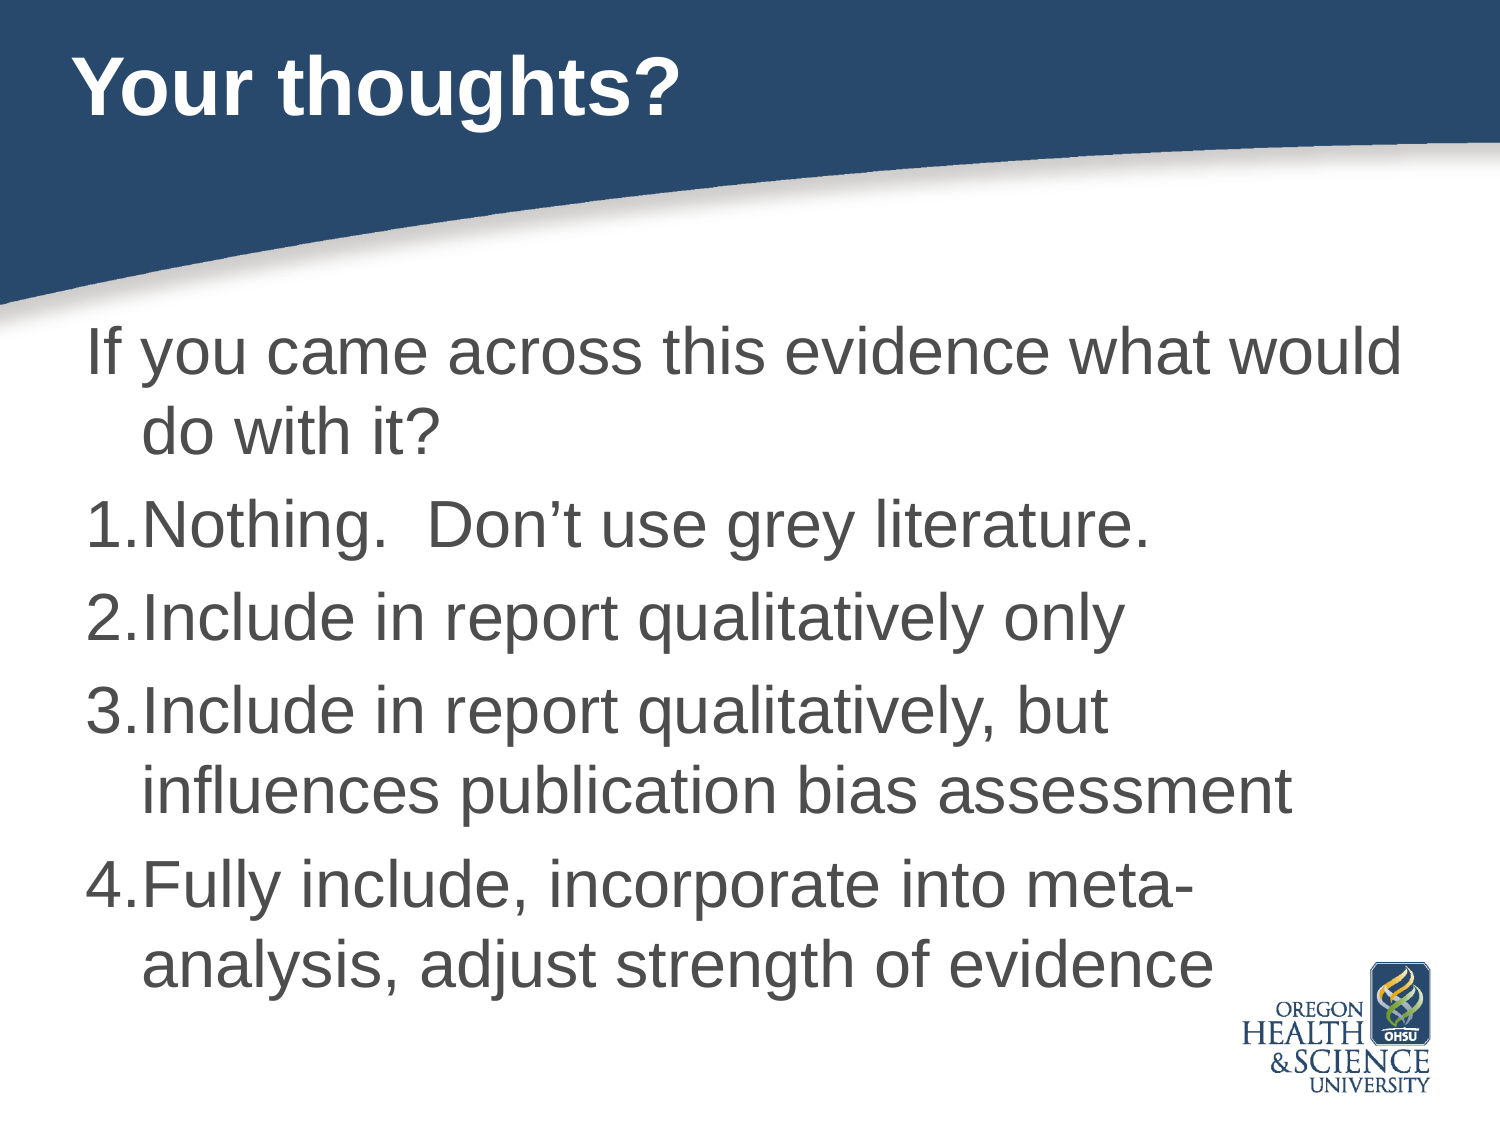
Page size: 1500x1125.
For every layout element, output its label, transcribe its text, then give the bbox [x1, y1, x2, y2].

picture [0, 0, 1500, 1125]
list If you came across this evidence what would do with it? Nothing. Don’t use grey literature. Include in report qualitatively only Include in report qualitatively, but influences publication bias assessment Fully include, incorporate into meta-analysis, adjust strength of evidence [70, 299, 1421, 1005]
title Your thoughts? [70, 24, 1421, 125]
